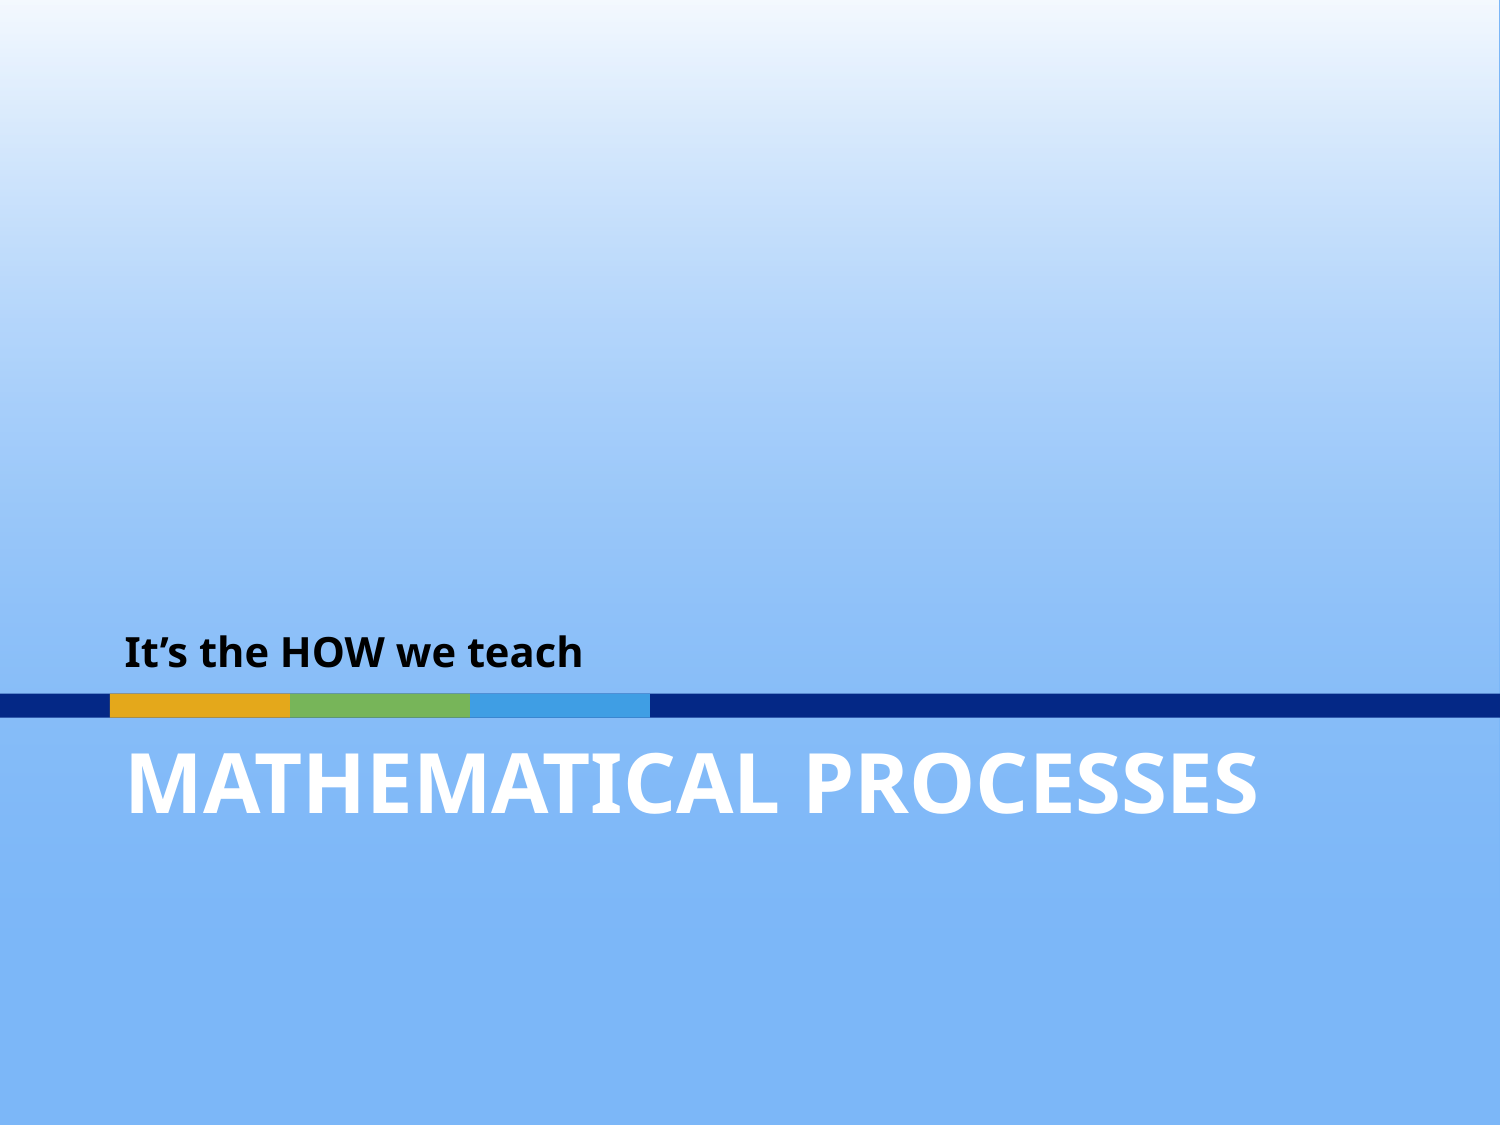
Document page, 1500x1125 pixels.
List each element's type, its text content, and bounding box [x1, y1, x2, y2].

list It’s the HOW we teach [109, 437, 1394, 684]
title Mathematical processes [109, 722, 1394, 947]
